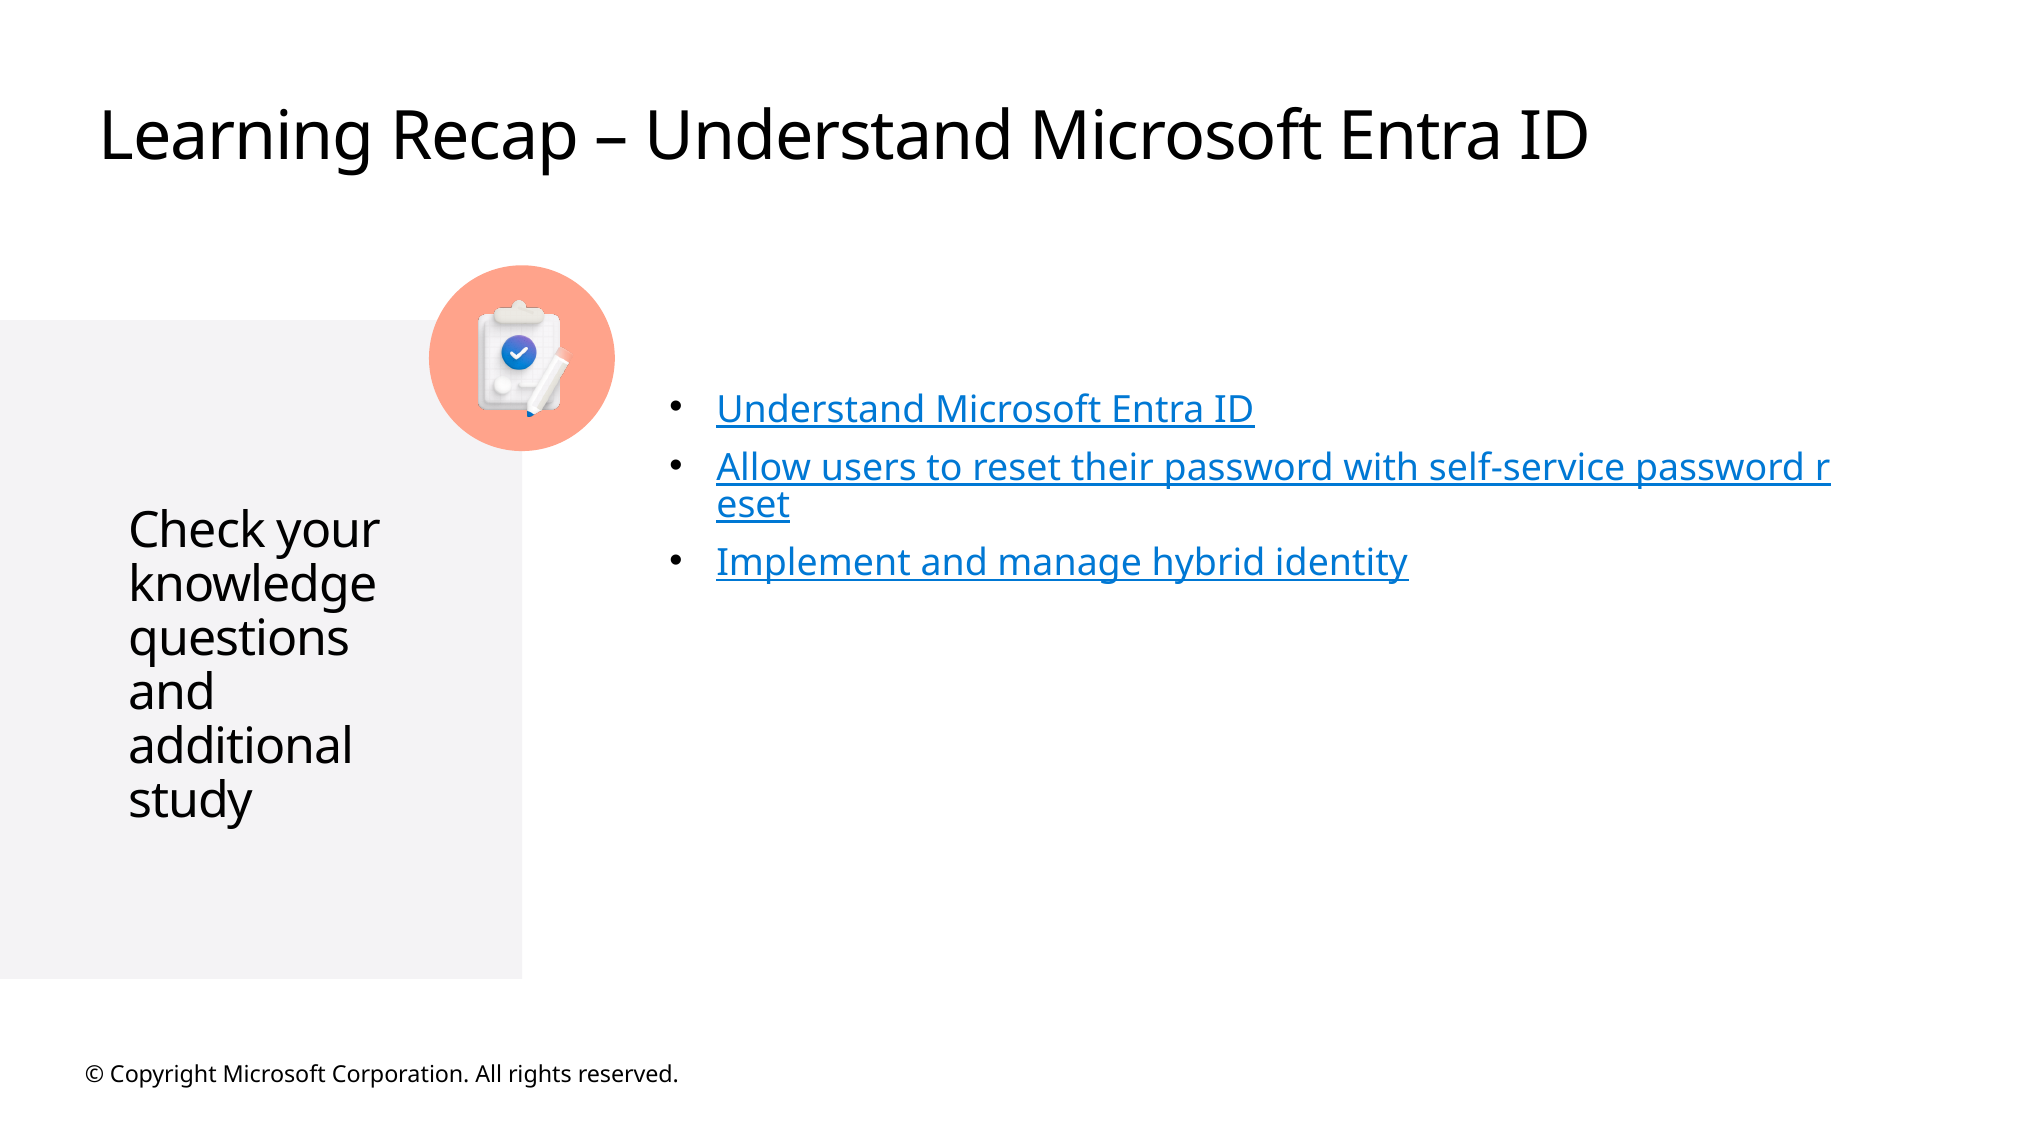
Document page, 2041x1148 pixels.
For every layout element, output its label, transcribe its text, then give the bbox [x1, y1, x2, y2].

title Learning Recap – Understand Microsoft Entra ID [98, 86, 2019, 169]
text_box Understand Microsoft Entra ID Allow users to reset their password with self-service password reset Implement and manage hybrid identity [651, 367, 1863, 685]
picture [463, 300, 580, 417]
